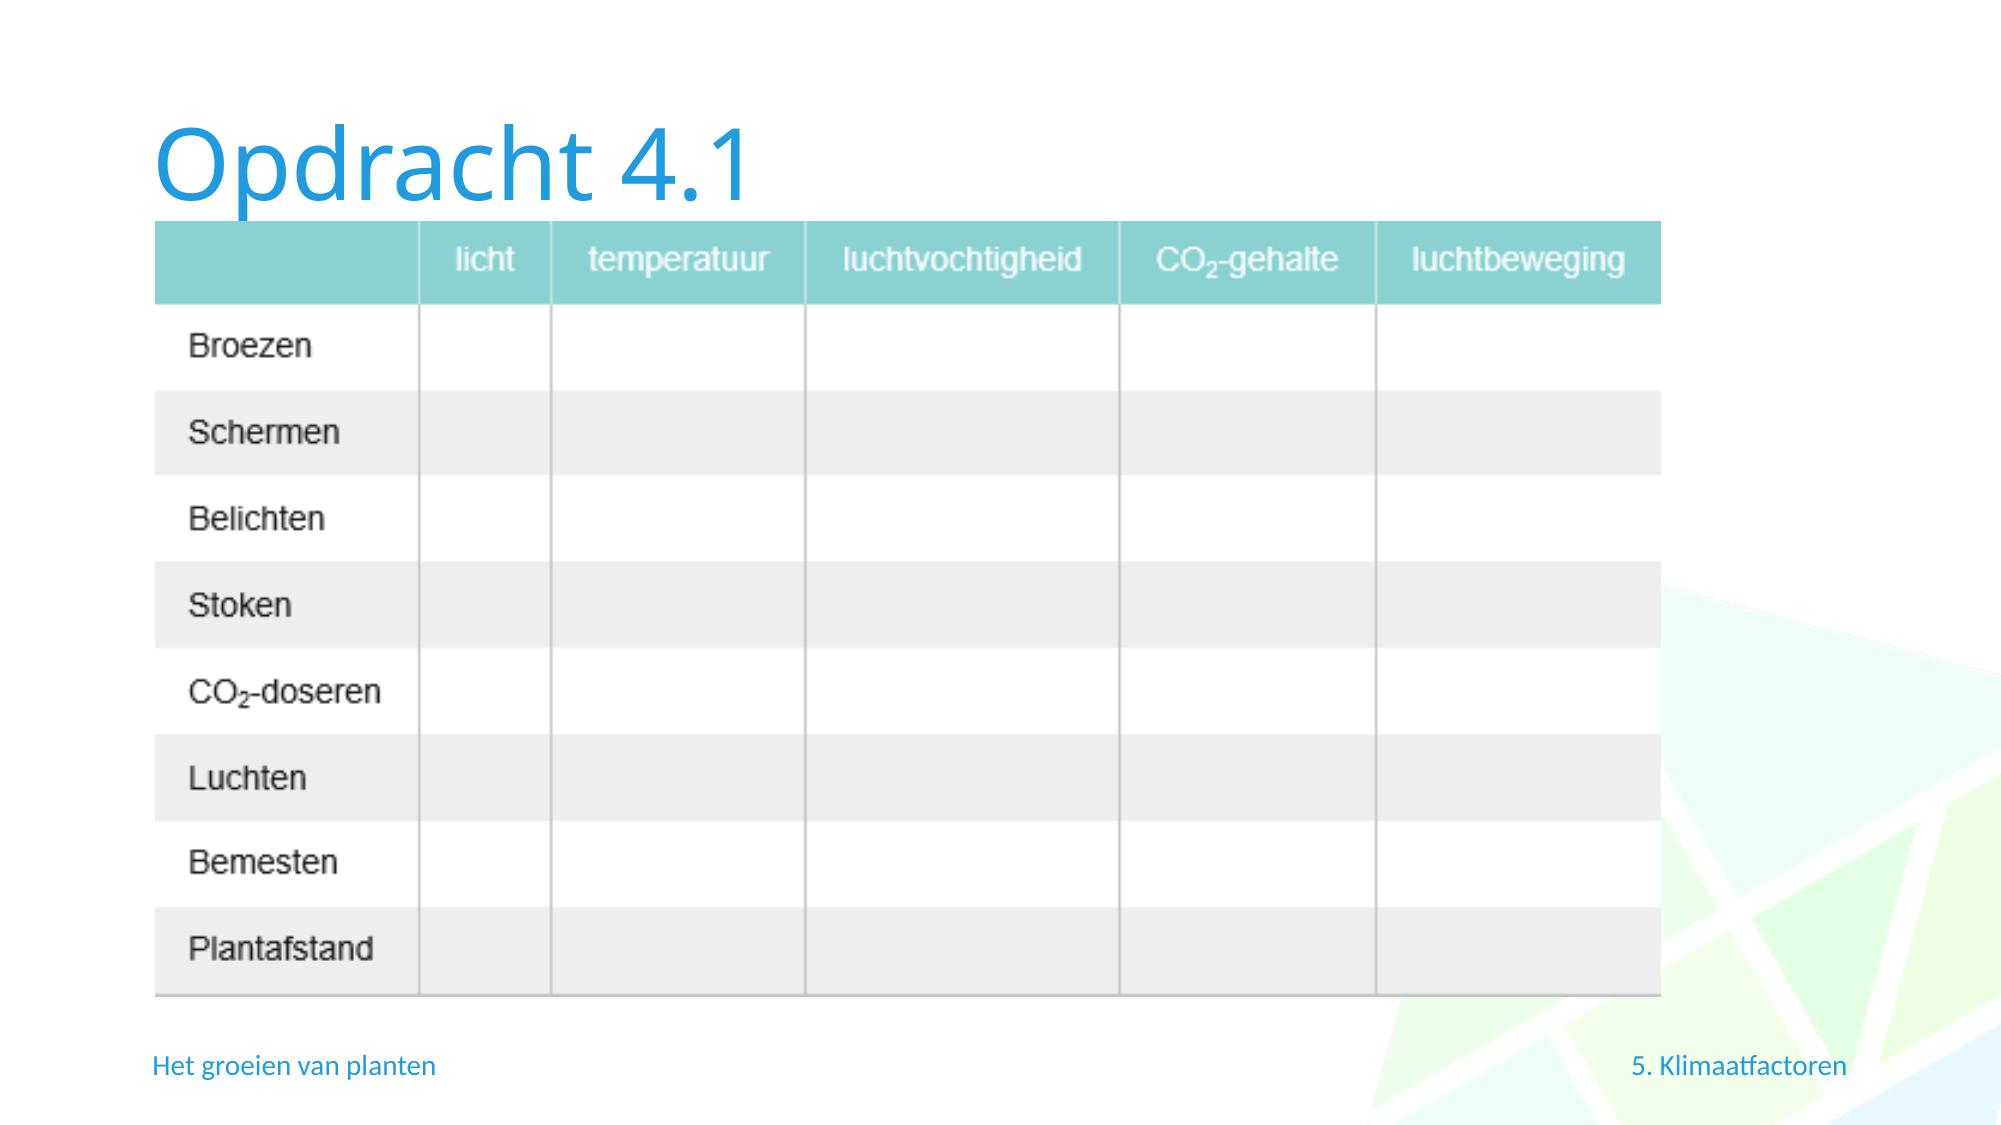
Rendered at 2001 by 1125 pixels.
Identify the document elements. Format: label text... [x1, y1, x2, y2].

list 5. Klimaatfactoren [1412, 1042, 1863, 1103]
title Opdracht 4.1 [137, 59, 1863, 278]
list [155, 221, 1661, 997]
list Het groeien van planten [137, 1042, 588, 1103]
